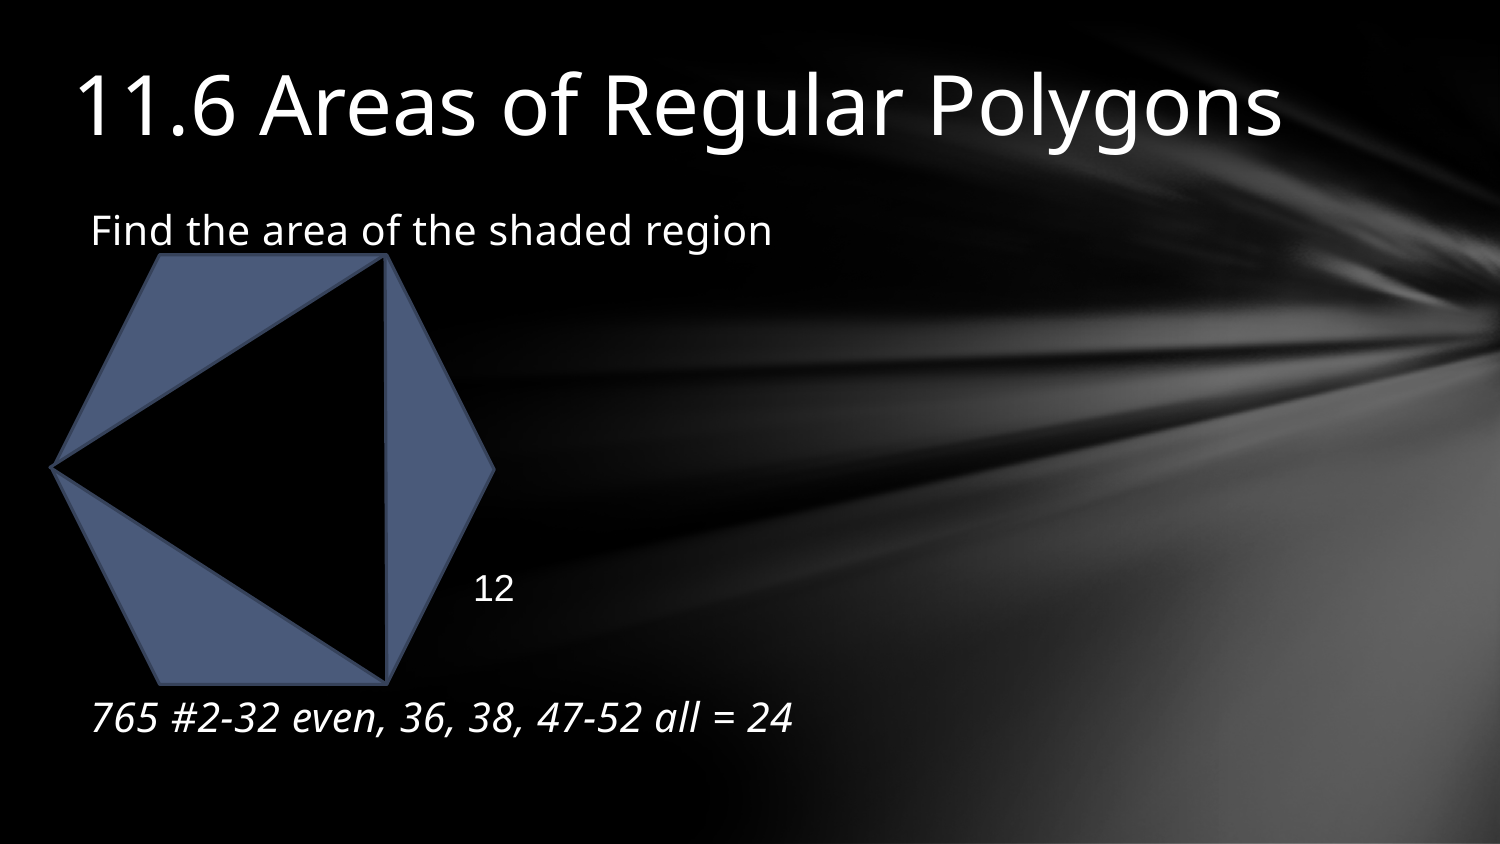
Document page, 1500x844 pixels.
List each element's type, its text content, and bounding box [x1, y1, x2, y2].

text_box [49, 254, 661, 685]
title 11.6 Areas of Regular Polygons [57, 28, 1450, 160]
list Find the area of the shaded region 765 #2-32 even, 36, 38, 47-52 all = 24 [75, 196, 1425, 755]
